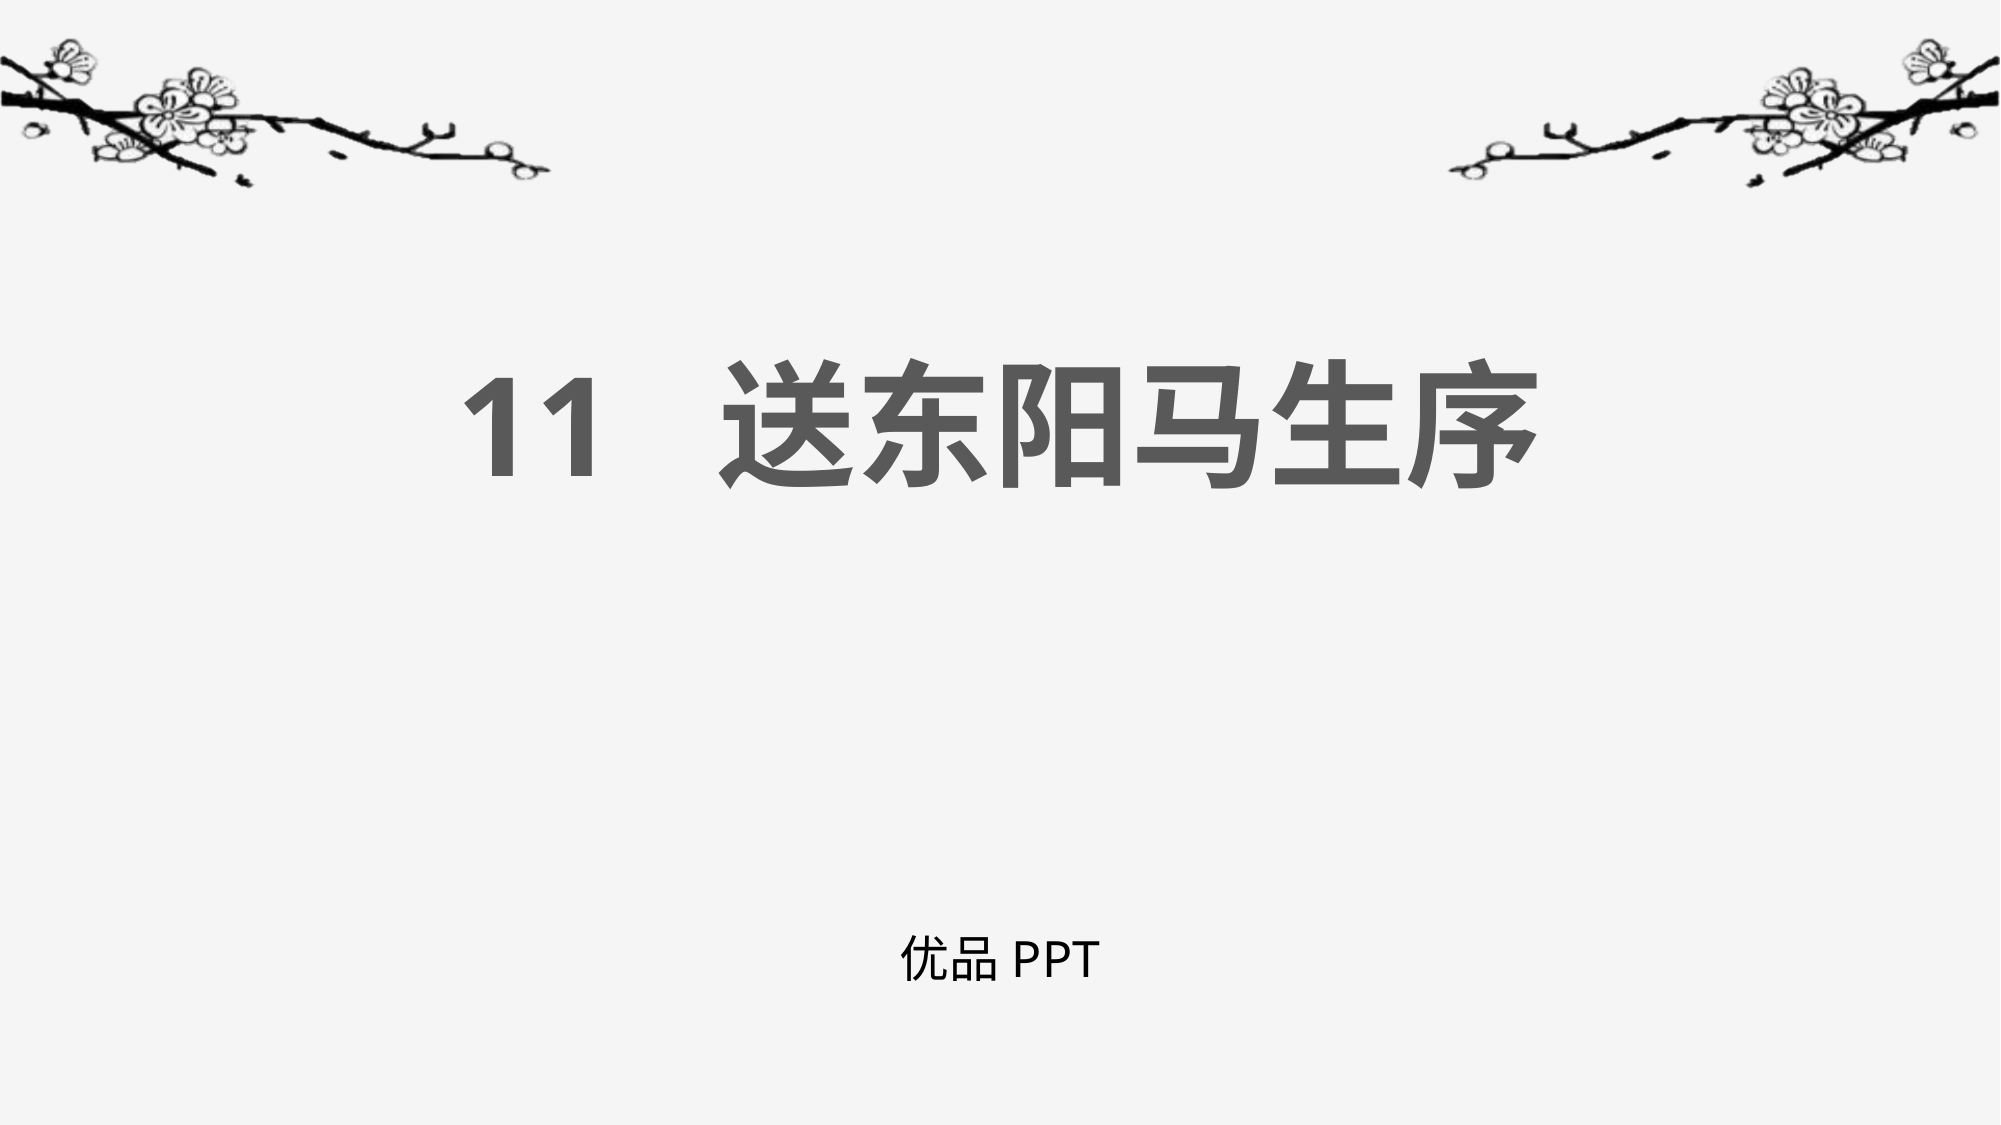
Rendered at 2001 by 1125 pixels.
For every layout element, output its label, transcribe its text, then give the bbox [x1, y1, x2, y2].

text_box 11 送东阳马生序 [249, 331, 1750, 511]
picture [0, 0, 673, 310]
text_box 优品PPT [249, 914, 1750, 995]
picture [1327, 0, 2000, 310]
